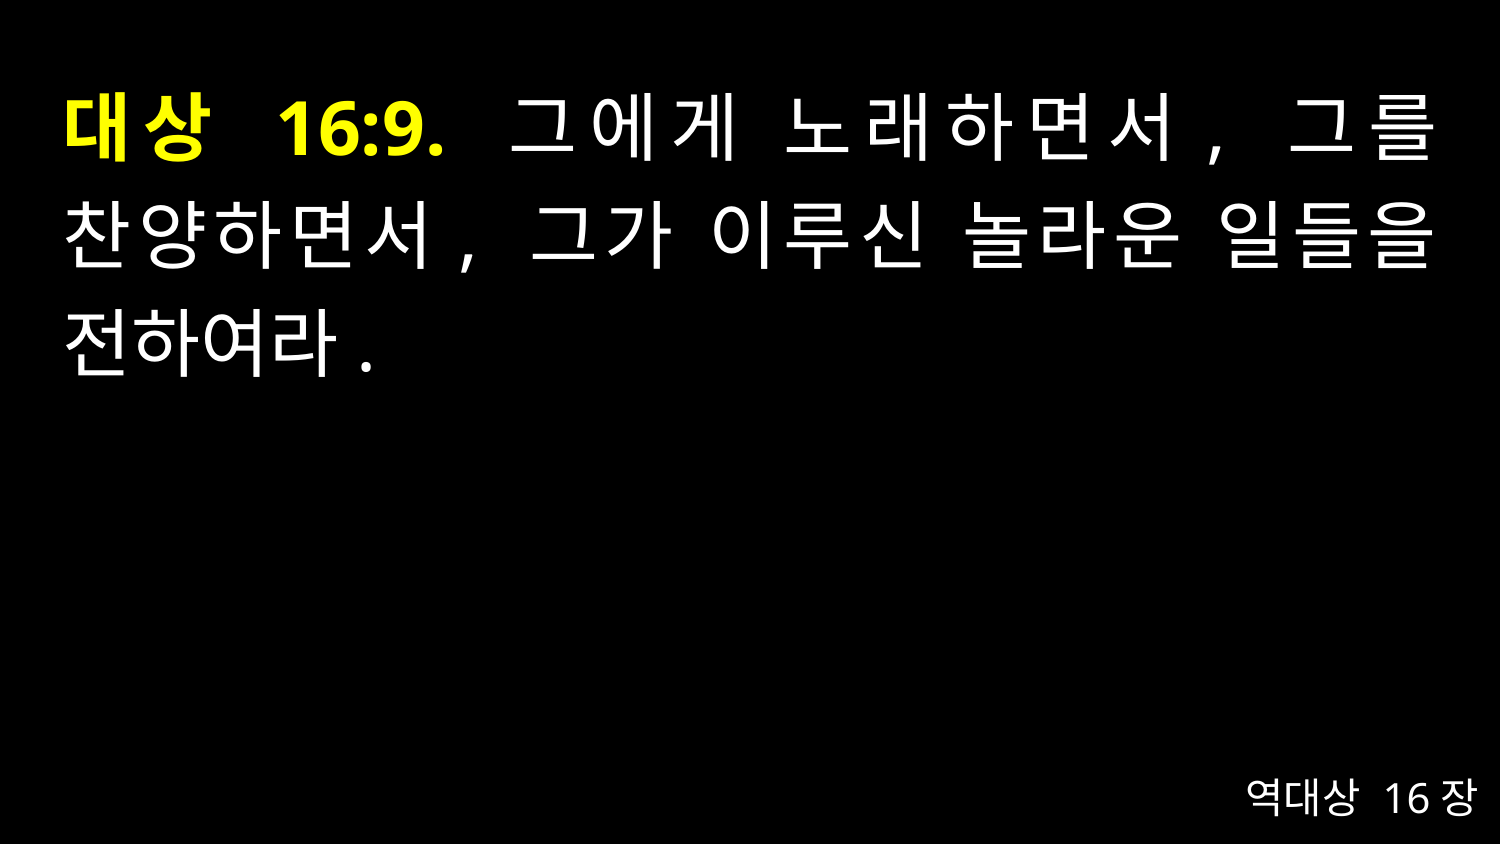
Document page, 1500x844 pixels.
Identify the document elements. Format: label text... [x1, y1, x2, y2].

title 대상 16:9. 그에게 노래하면서, 그를 찬양하면서, 그가 이루신 놀라운 일들을 전하여라. [0, 0, 1500, 844]
subtitle 역대상 16장 [916, 770, 1500, 844]
